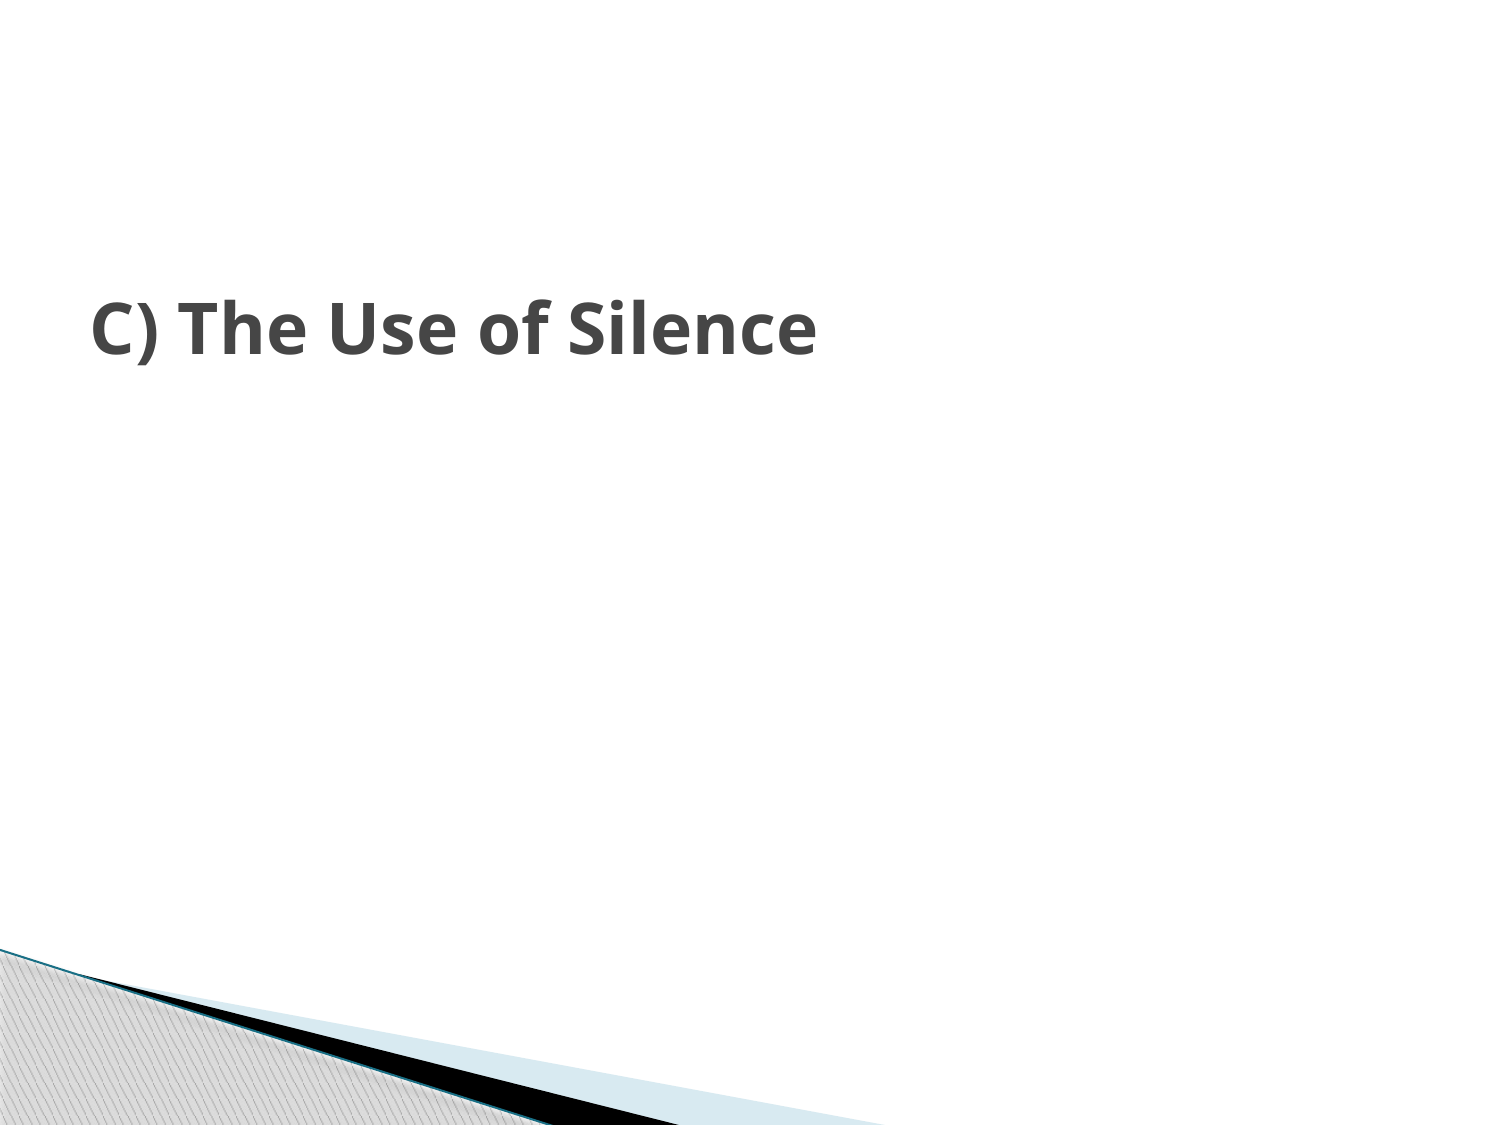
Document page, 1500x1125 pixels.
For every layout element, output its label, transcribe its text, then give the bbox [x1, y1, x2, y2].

title C) The Use of Silence [75, 275, 1425, 463]
